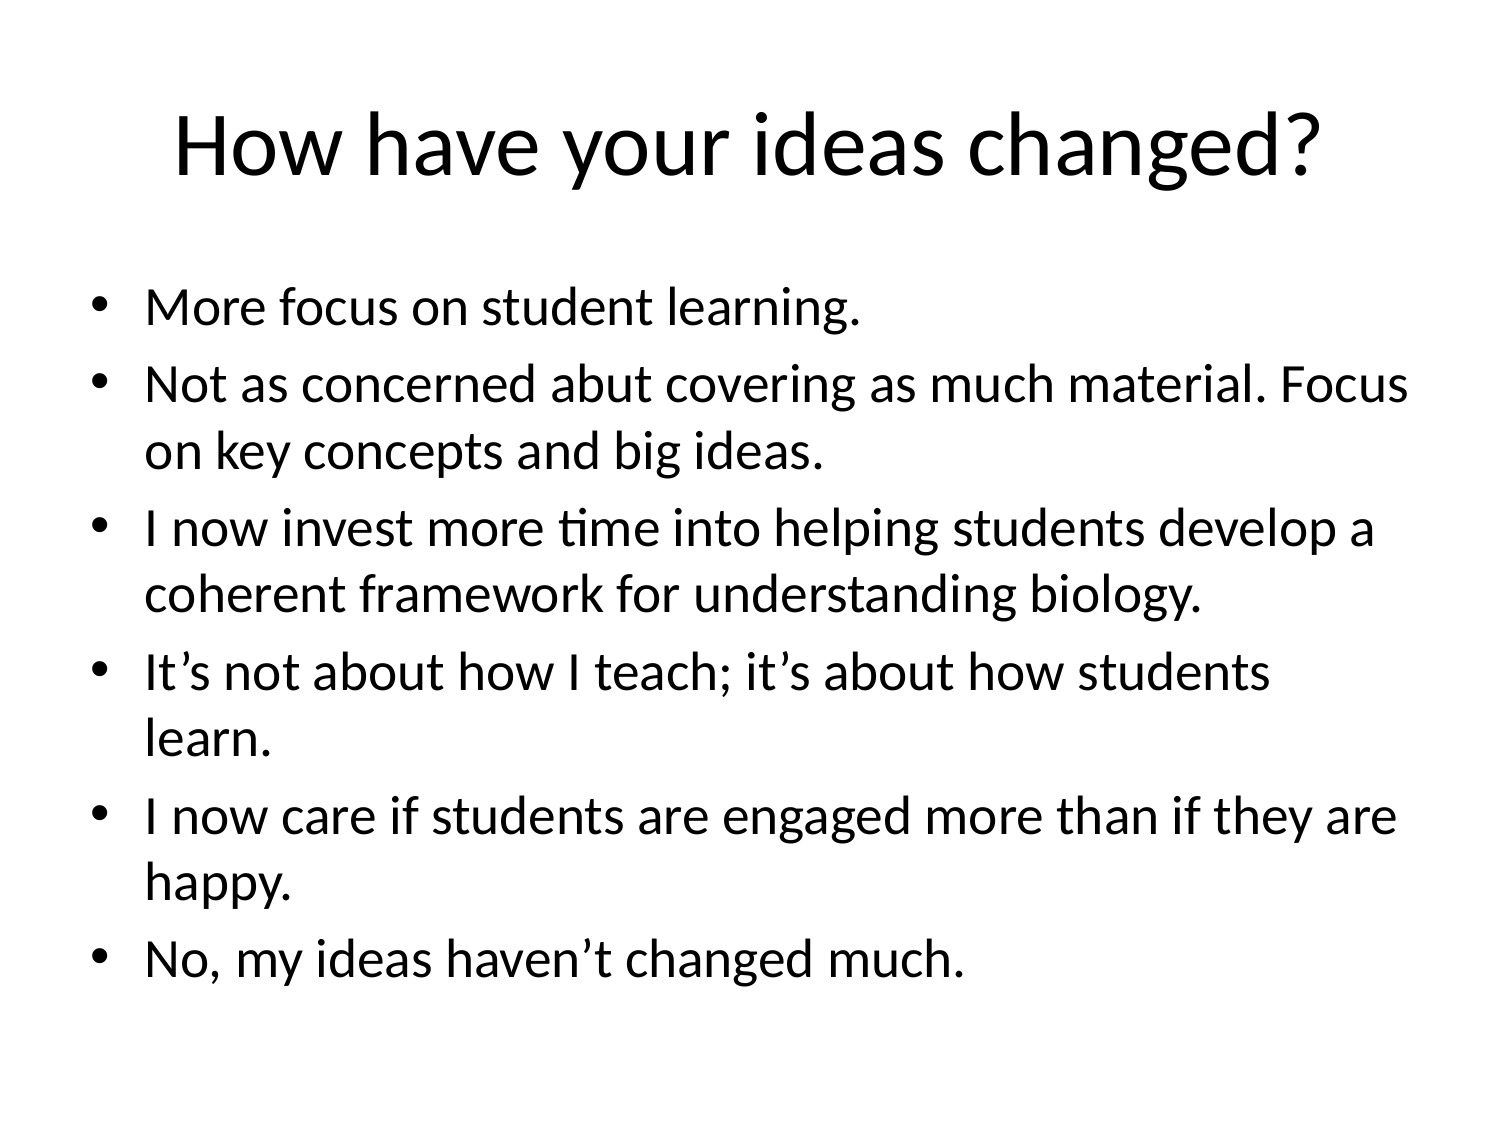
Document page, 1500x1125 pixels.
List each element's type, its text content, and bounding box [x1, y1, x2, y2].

title How have your ideas changed? [75, 45, 1425, 233]
list More focus on student learning. Not as concerned abut covering as much material. Focus on key concepts and big ideas. I now invest more time into helping students develop a coherent framework for understanding biology. It’s not about how I teach; it’s about how students learn. I now care if students are engaged more than if they are happy. No, my ideas haven’t changed much. [75, 262, 1425, 1005]
